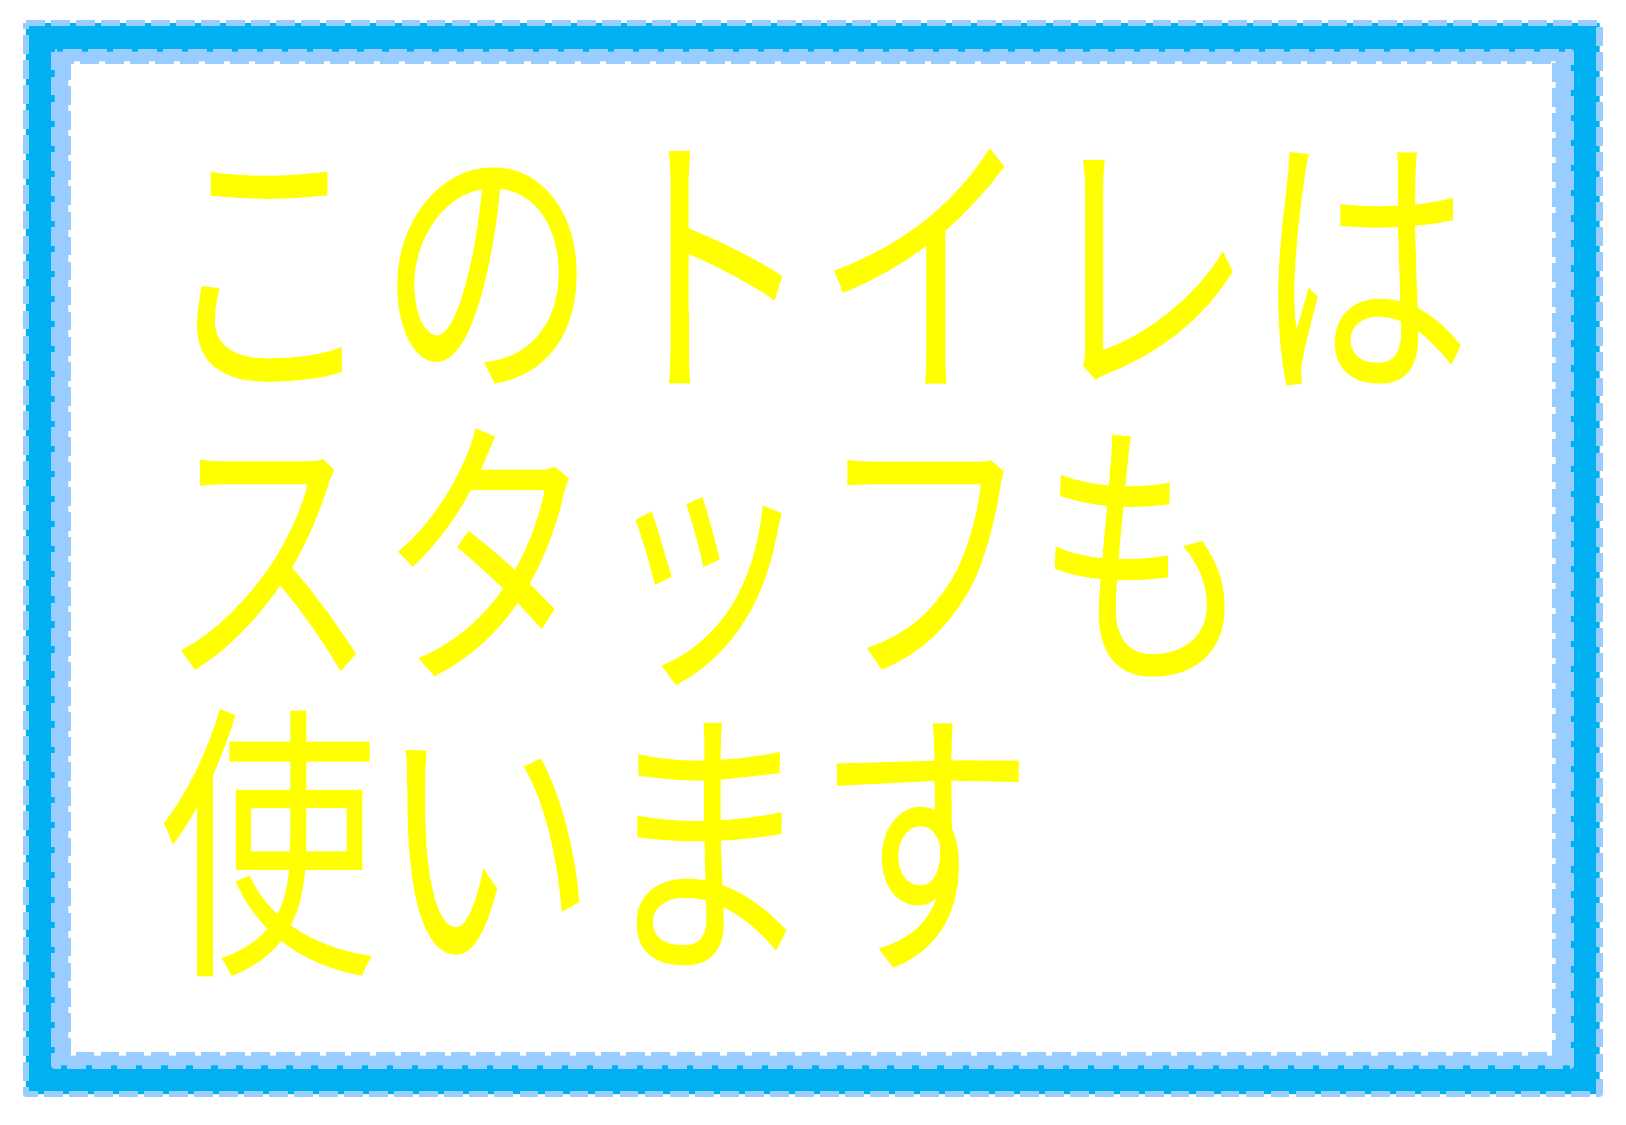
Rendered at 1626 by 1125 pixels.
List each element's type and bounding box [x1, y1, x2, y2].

text_box [55, 52, 1570, 1065]
text_box [24, 21, 1602, 1096]
